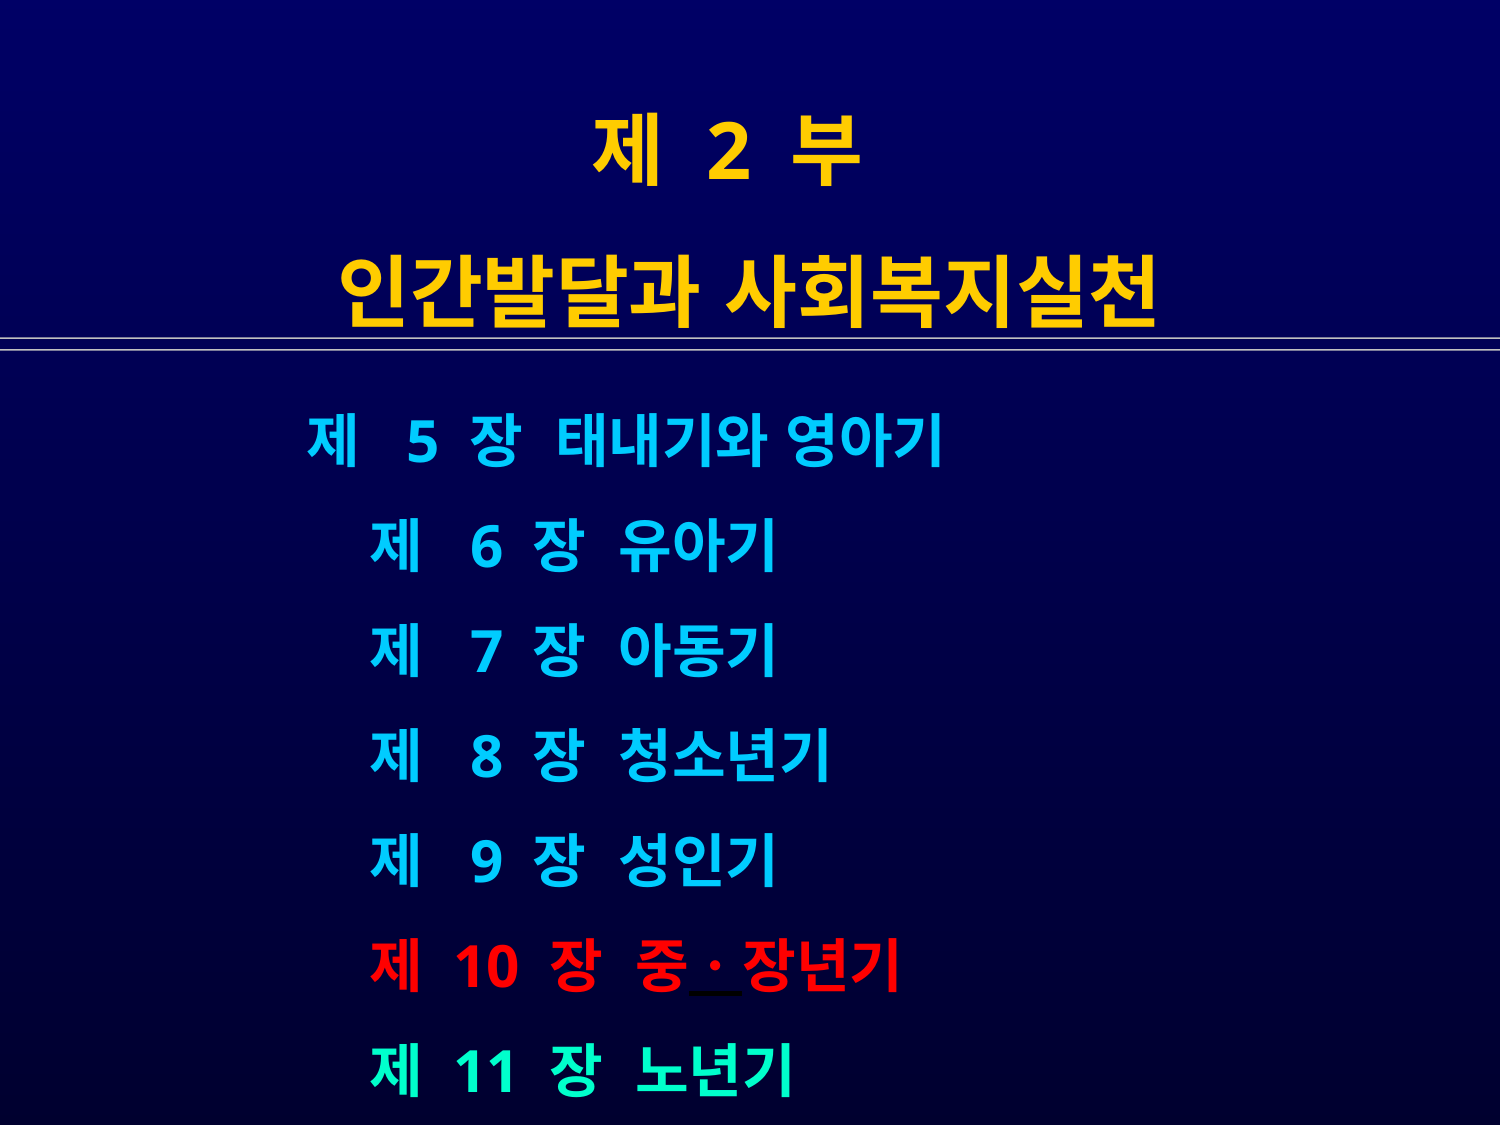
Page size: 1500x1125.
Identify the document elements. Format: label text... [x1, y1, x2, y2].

text_box 제 5 장 태내기와 영아기 제 6 장 유아기 제 7 장 아동기 제 8 장 청소년기 제 9 장 성인기 제 10 장 중ㆍ장년기 제 11 장 노년기 [0, 361, 1500, 1112]
title 제 2 부 인간발달과 사회복지실천 [0, 339, 1500, 348]
title 제 2 부 인간발달과 사회복지실천 [0, 42, 1500, 338]
